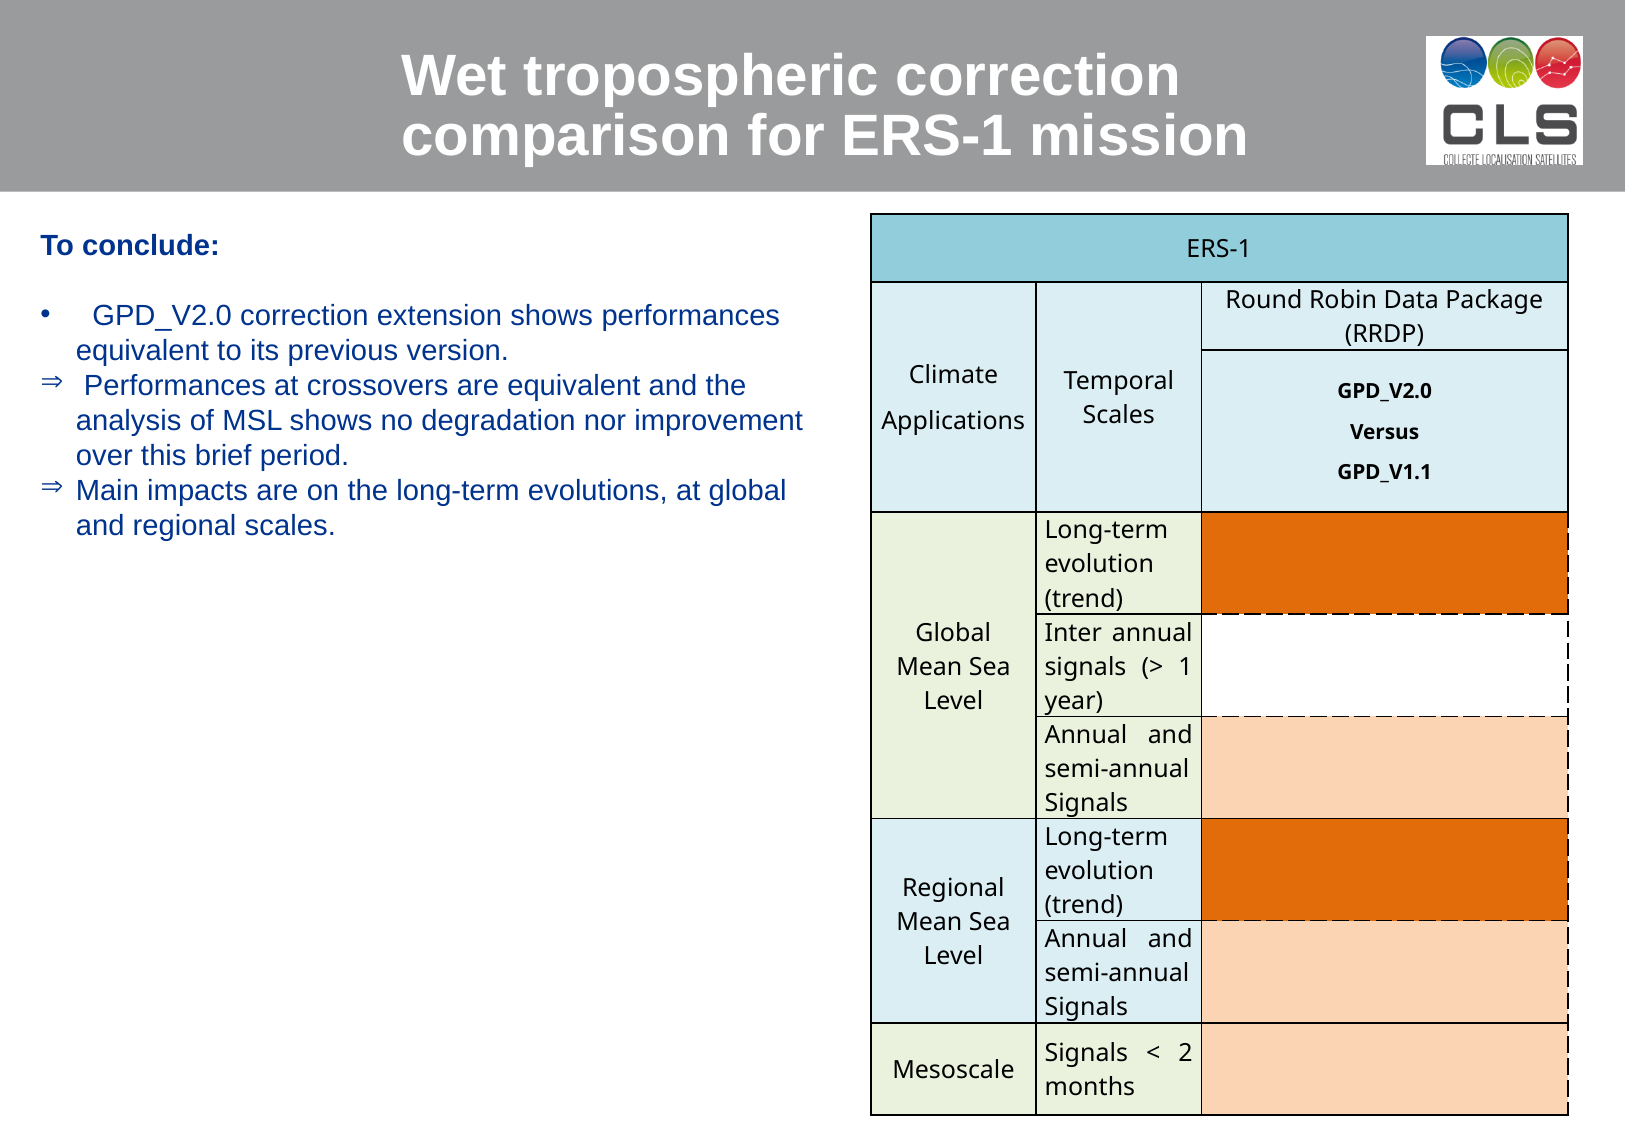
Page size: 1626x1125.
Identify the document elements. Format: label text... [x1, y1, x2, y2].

table_cell [1202, 614, 1568, 716]
table_cell Temporal Scales [1037, 283, 1201, 511]
table_cell [1202, 716, 1568, 818]
table_header ERS-1 [872, 215, 1567, 281]
table_cell GPD_V2.0 Versus GPD_V1.1 [1202, 351, 1567, 511]
table_cell Climate Applications [872, 283, 1035, 511]
table_cell Long-term evolution (trend) [1037, 513, 1201, 613]
table_cell Global Mean Sea Level [872, 513, 1035, 818]
table_cell Long-term evolution (trend) [1037, 819, 1201, 920]
table_cell Annual and semi-annual Signals [1037, 717, 1201, 818]
table_cell [1202, 819, 1568, 921]
table_cell [1202, 513, 1568, 614]
table_cell Inter annual signals (> 1 year) [1037, 615, 1201, 716]
table_cell [1202, 921, 1568, 1022]
text_box To conclude: GPD_V2.0 correction extension shows performances equivalent to its previous version. Performances at crossovers are equivalent and the analysis of MSL shows no degradation nor improvement over this brief period. Main impacts are on the long-term evolutions, at global and regional scales. [25, 219, 820, 1104]
text_box Wet tropospheric correction comparison for ERS-1 mission [386, 40, 1479, 172]
table_cell Signals < 2 months [1037, 1024, 1201, 1114]
picture [1426, 36, 1583, 165]
table_cell Annual and semi-annual Signals [1037, 921, 1201, 1022]
table_cell Mesoscale [872, 1024, 1035, 1114]
table_cell Regional Mean Sea Level [872, 819, 1035, 1022]
table_cell [1202, 1024, 1568, 1114]
table_cell Round Robin Data Package (RRDP) [1202, 283, 1567, 349]
